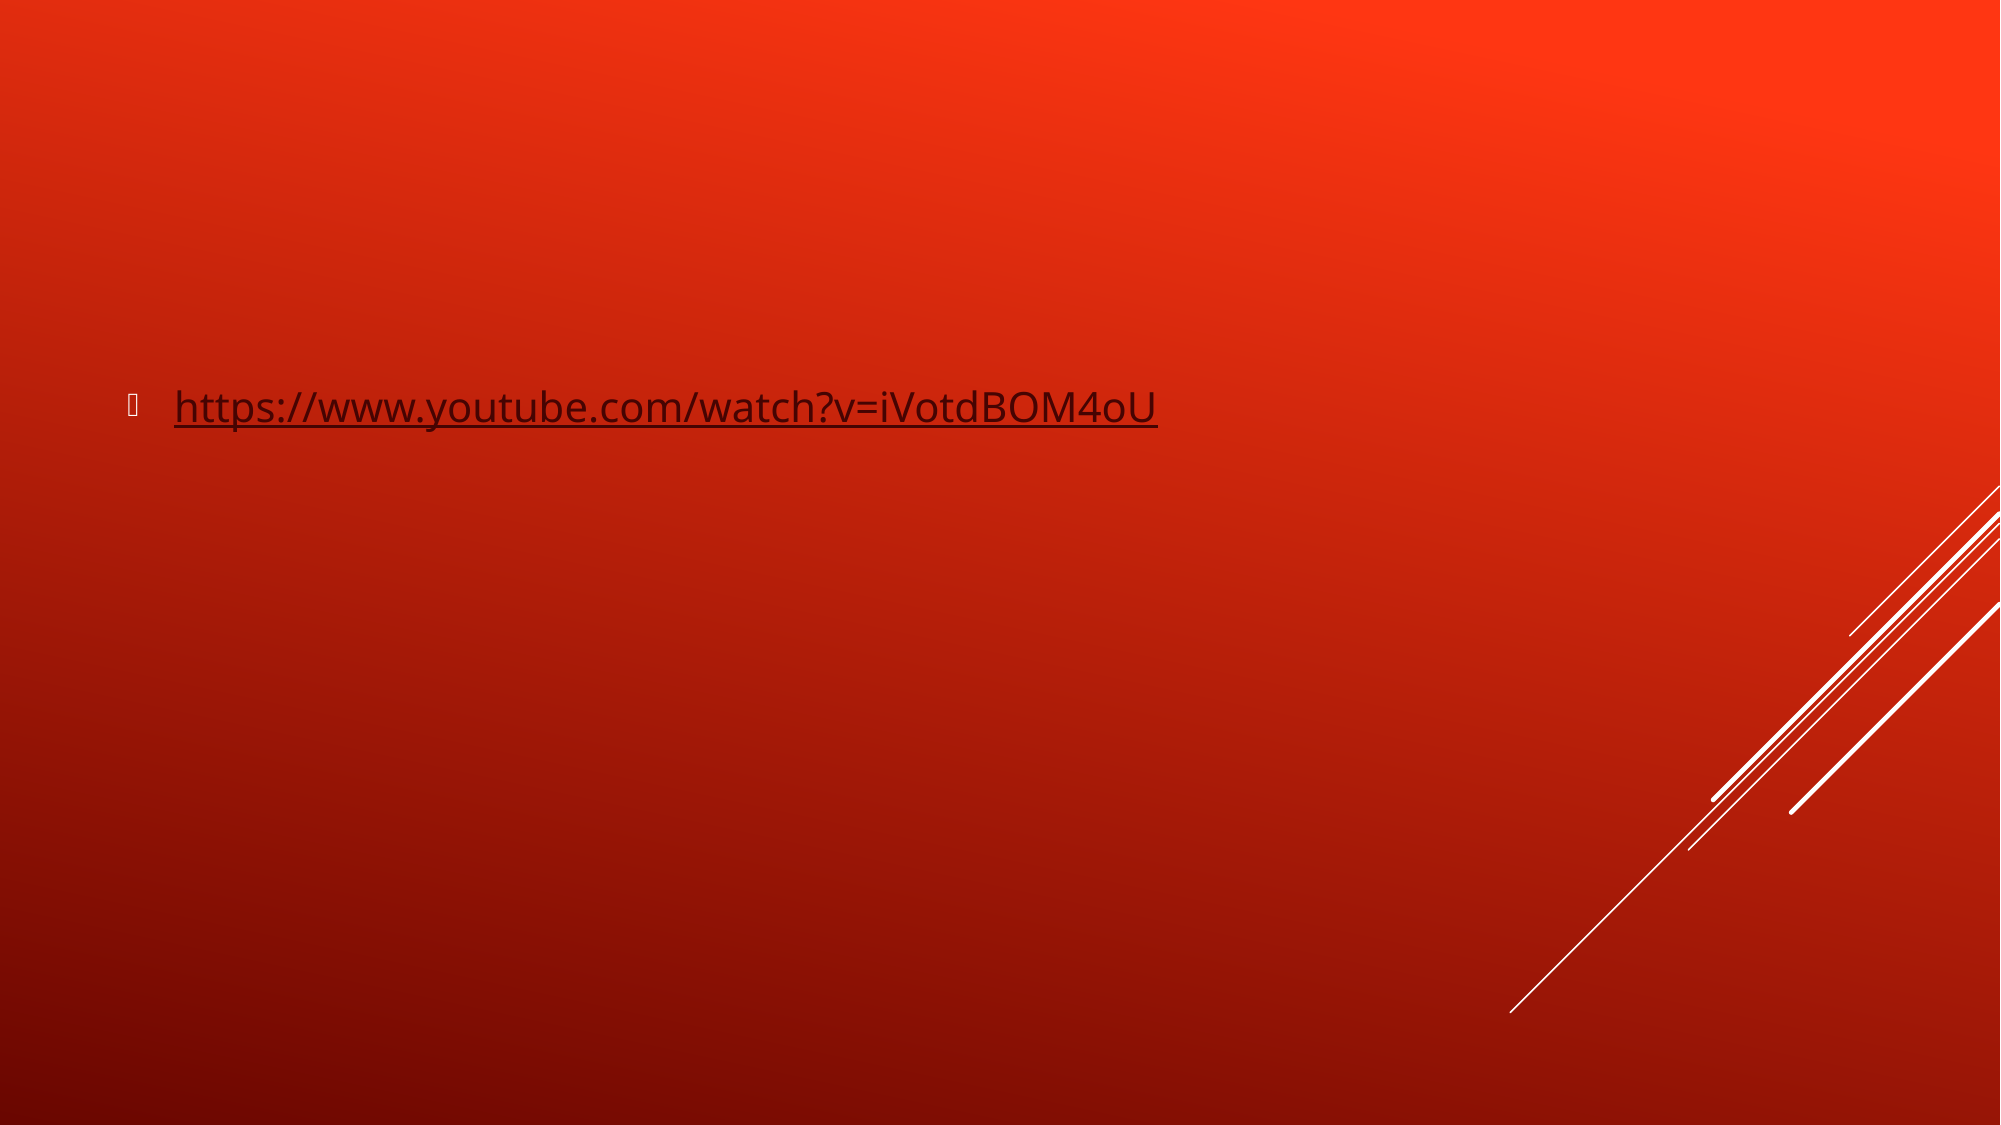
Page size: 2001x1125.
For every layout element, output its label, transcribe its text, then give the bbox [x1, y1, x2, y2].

list https://www.youtube.com/watch?v=iVotdBOM4oU [112, 112, 1513, 706]
